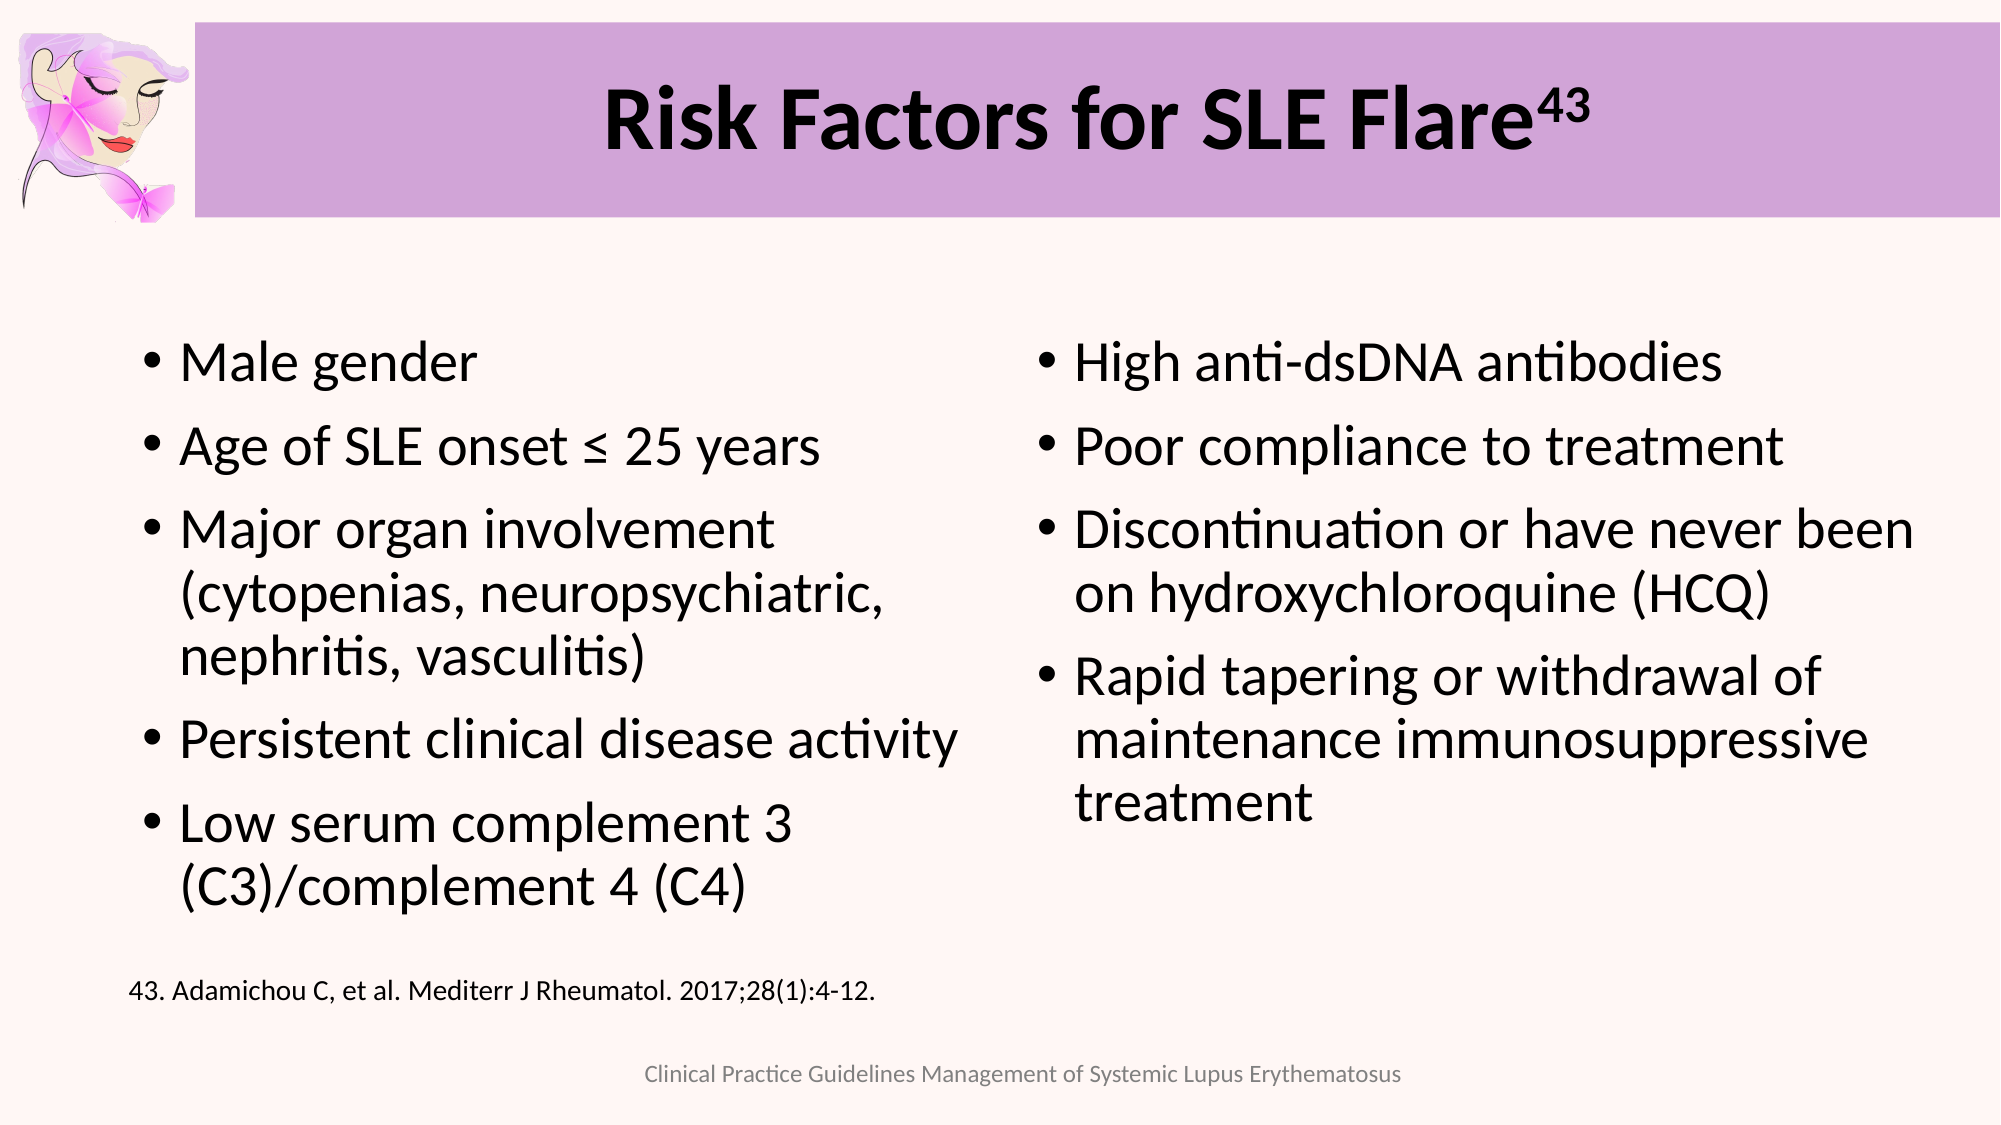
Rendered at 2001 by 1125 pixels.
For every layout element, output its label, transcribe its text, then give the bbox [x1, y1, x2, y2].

title Risk Factors for SLE Flare43 [195, 22, 2000, 218]
text_box 43. Adamichou C, et al. Mediterr J Rheumatol. 2017;28(1):4-12. [113, 968, 1877, 1073]
picture [0, 10, 210, 248]
list Male gender Age of SLE onset ≤ 25 years Major organ involvement (cytopenias, neuropsychiatric, nephritis, vasculitis) Persistent clinical disease activity Low serum complement 3 (C3)/complement 4 (C4) High anti-dsDNA antibodies Poor compliance to treatment Discontinuation or have never been on hydroxychloroquine (HCQ) Rapid tapering or withdrawal of maintenance immunosuppressive treatment [127, 323, 1947, 926]
